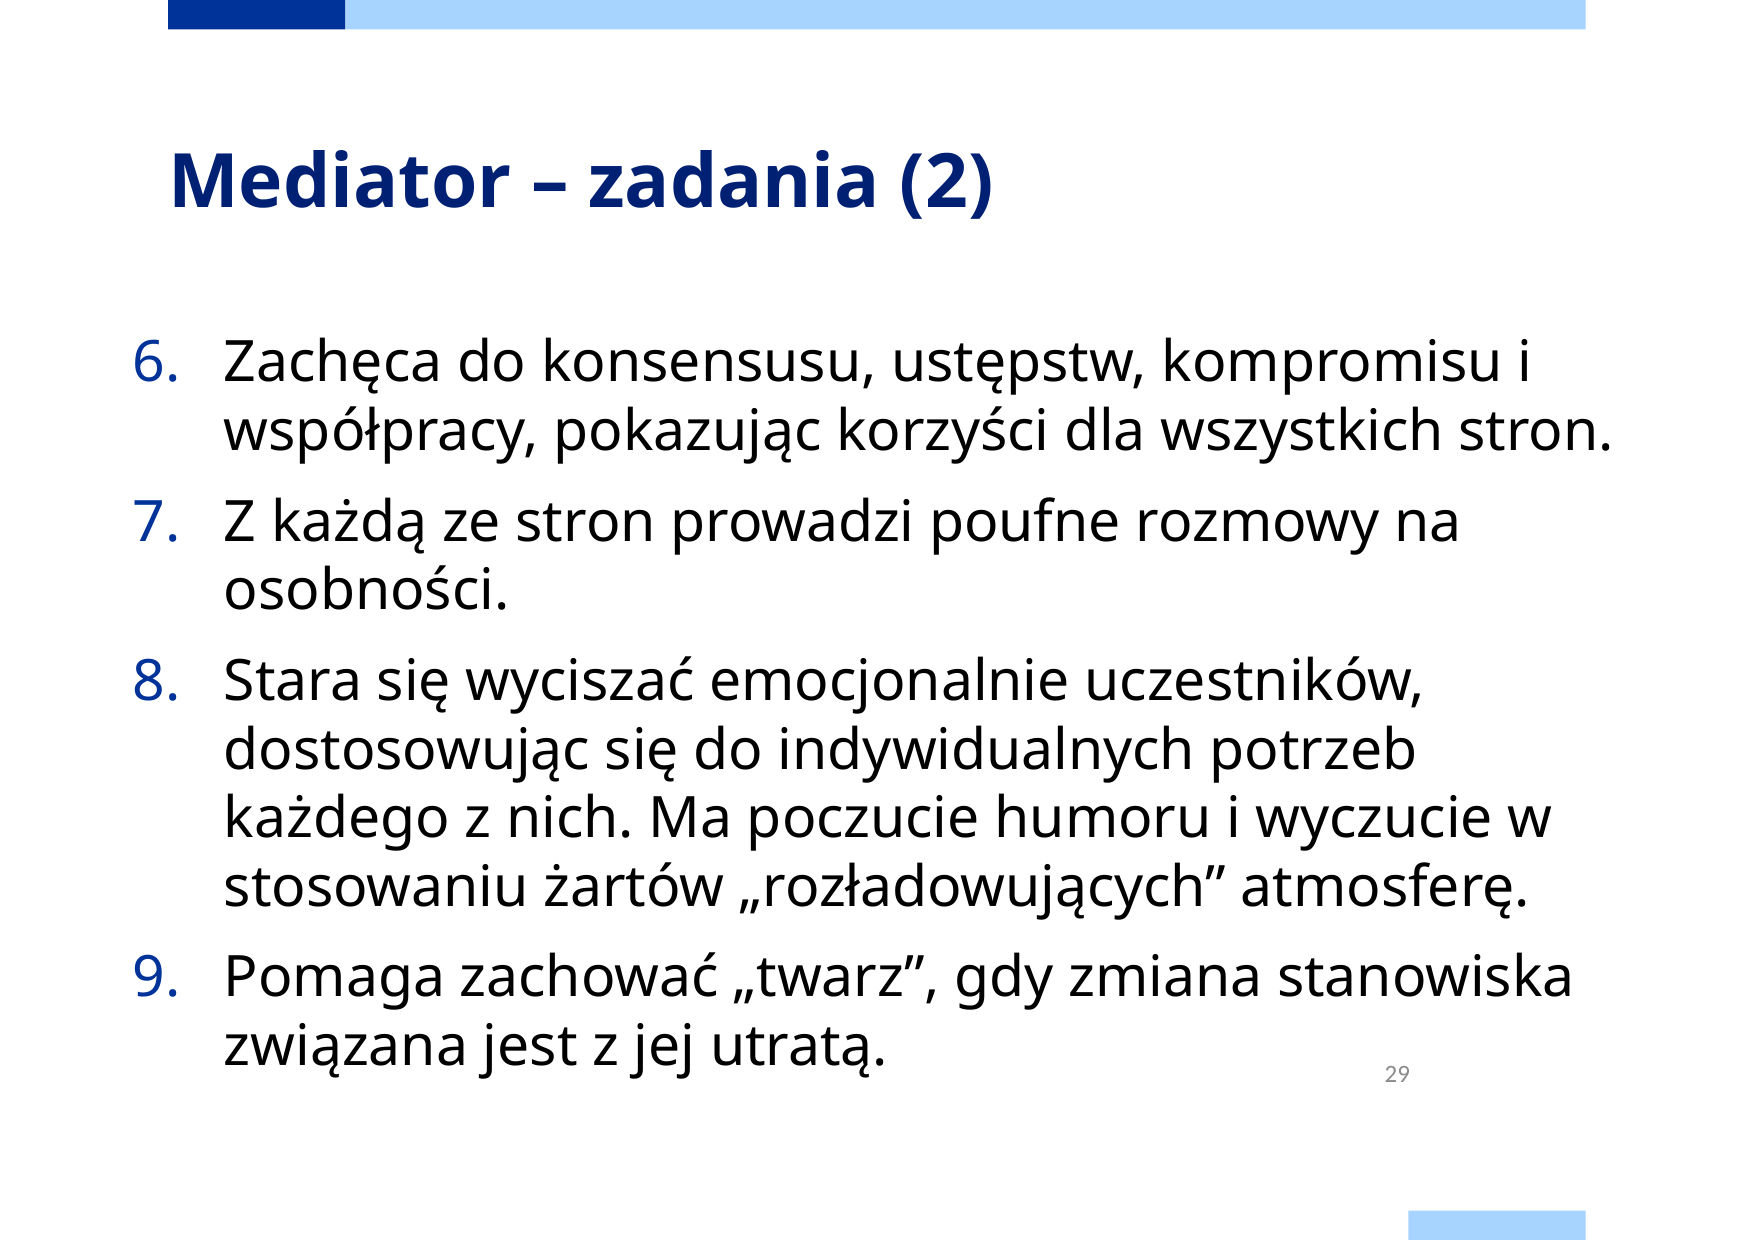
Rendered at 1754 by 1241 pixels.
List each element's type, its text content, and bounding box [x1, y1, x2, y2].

slide_number 29 [1074, 1042, 1425, 1103]
title Mediator – zadania (2) [168, 147, 1586, 324]
list Zachęca do konsensusu, ustępstw, kompromisu i współpracy, pokazując korzyści dla wszystkich stron. Z każdą ze stron prowadzi poufne rozmowy na osobności. Stara się wyciszać emocjonalnie uczestników, dostosowując się do indywidualnych potrzeb każdego z nich. Ma poczucie humoru i wyczucie w stosowaniu żartów „rozładowujących” atmosferę. Pomaga zachować „twarz”, gdy zmiana stanowiska związana jest z jej utratą. [132, 324, 1621, 1144]
